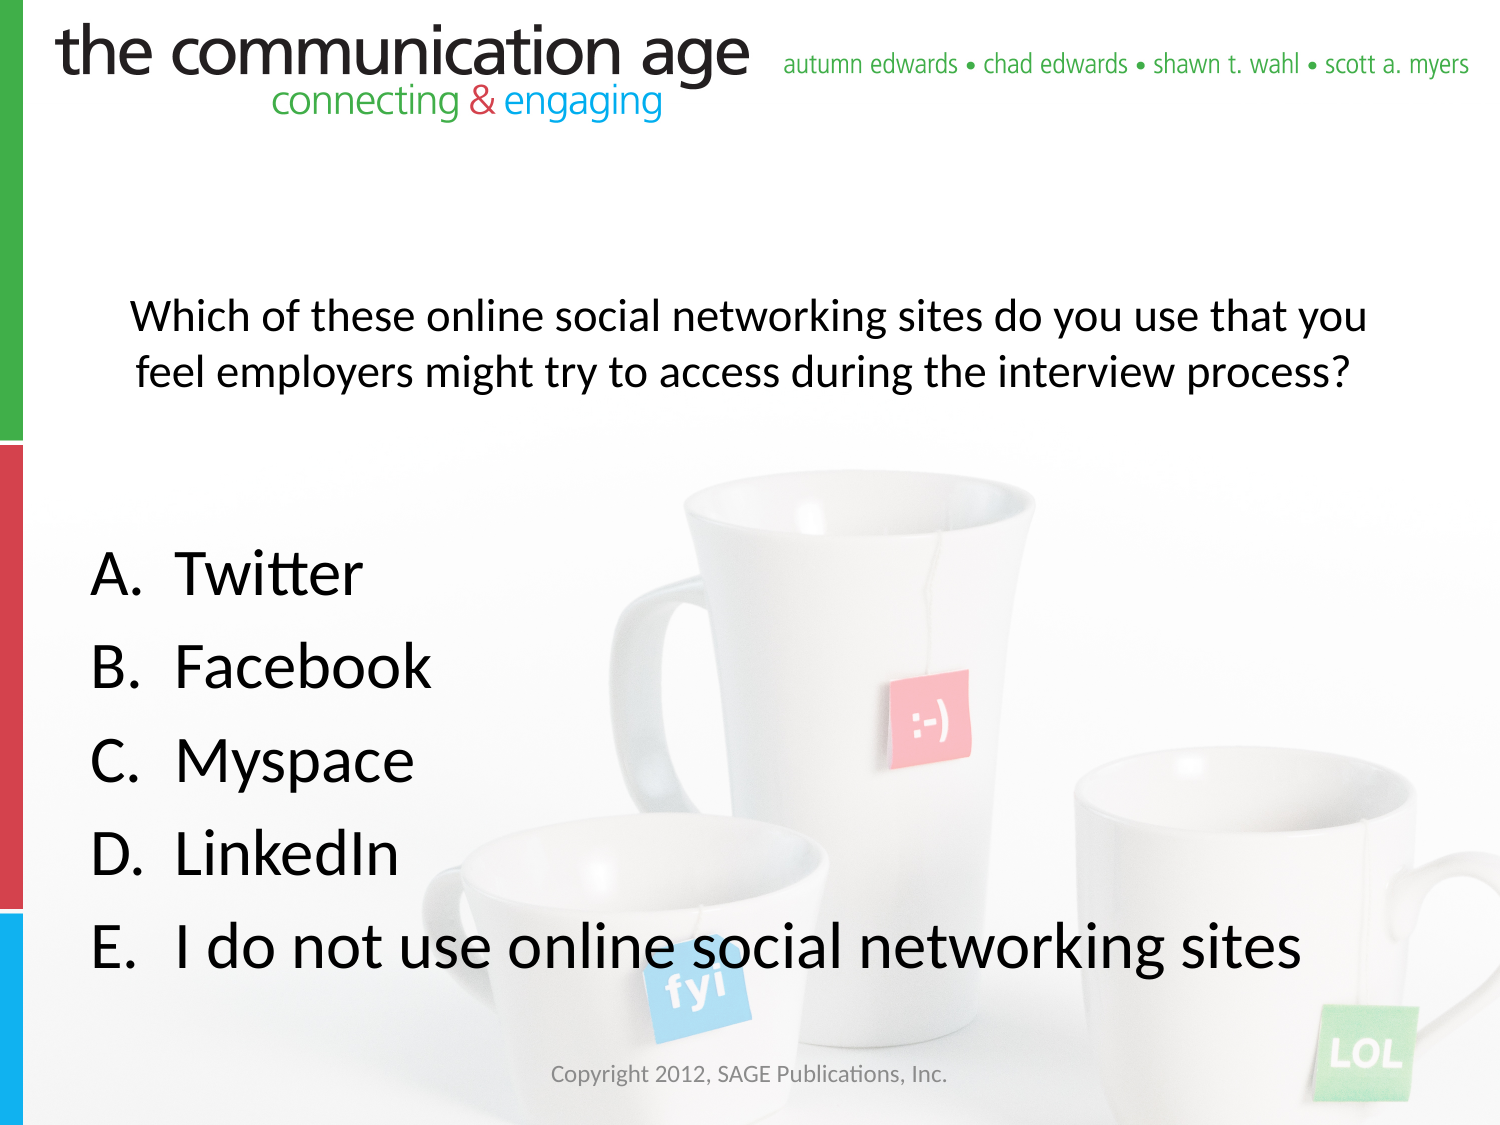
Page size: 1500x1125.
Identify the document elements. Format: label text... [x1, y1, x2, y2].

list Twitter Facebook Myspace LinkedIn I do not use online social networking sites [75, 521, 1425, 1005]
title Which of these online social networking sites do you use that you feel employers might try to access during the interview process? [75, 274, 1425, 463]
footer Copyright 2012, SAGE Publications, Inc. [512, 1042, 988, 1103]
picture [0, 0, 1500, 1125]
